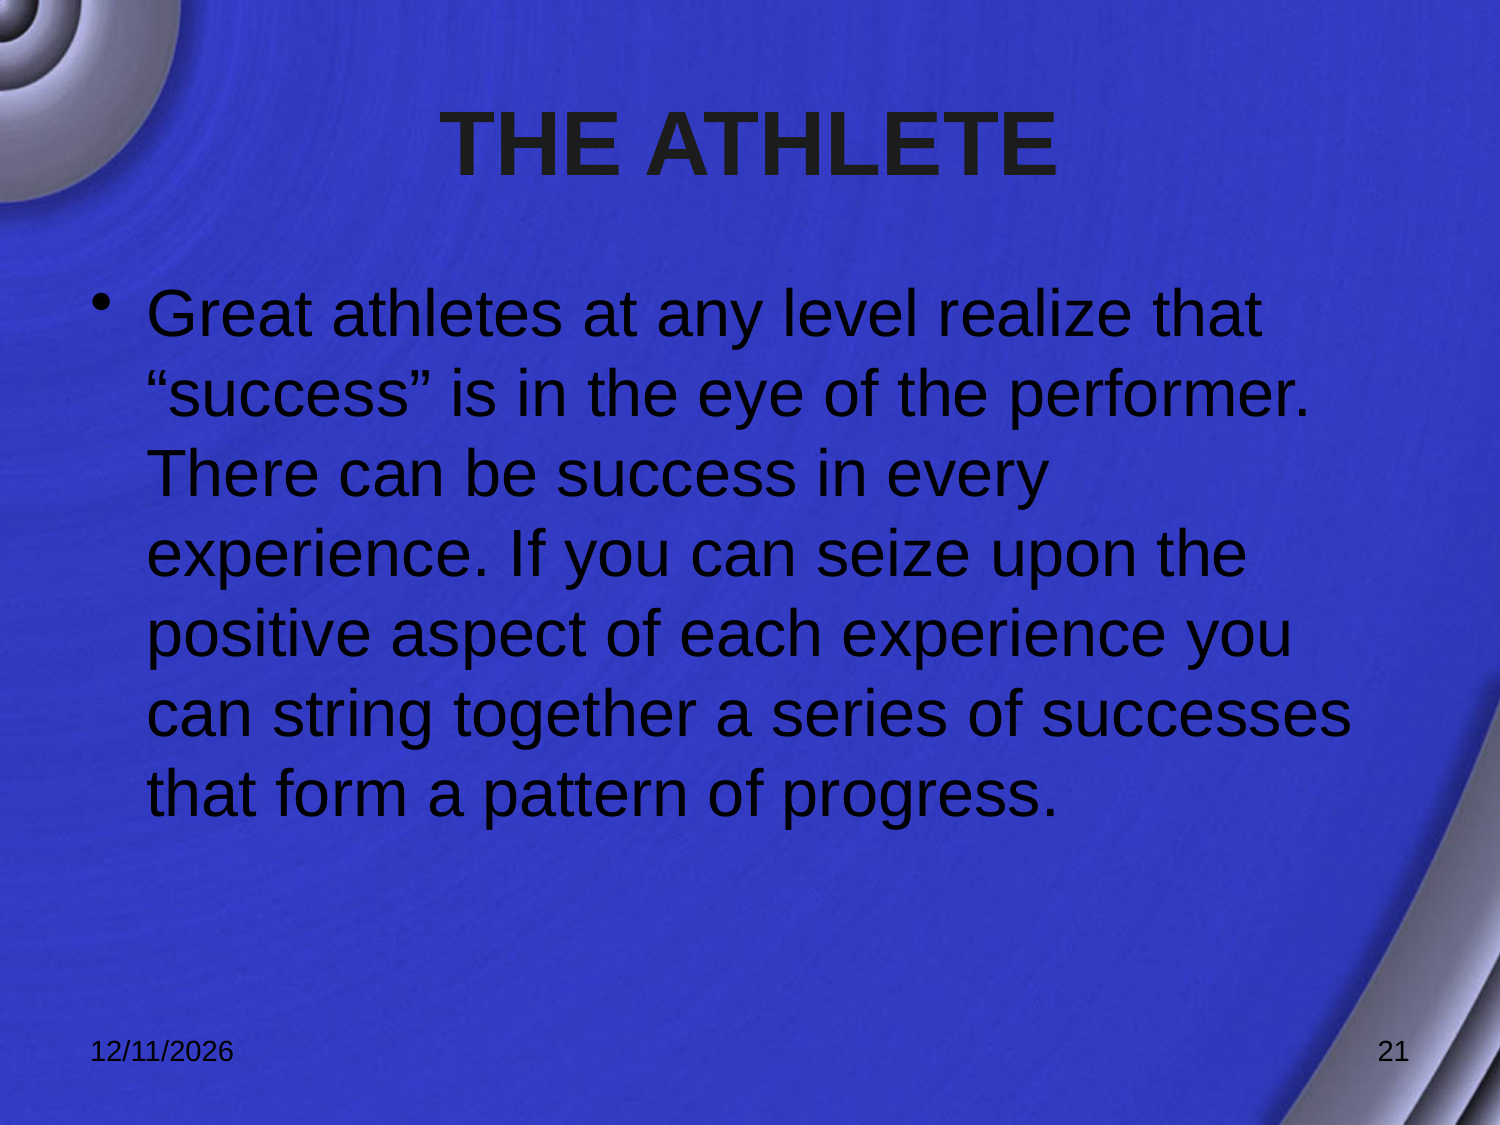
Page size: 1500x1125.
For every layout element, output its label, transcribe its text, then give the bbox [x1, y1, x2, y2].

list Great athletes at any level realize that “success” is in the eye of the performer. There can be success in every experience. If you can seize upon the positive aspect of each experience you can string together a series of successes that form a pattern of progress. [74, 262, 1426, 1006]
slide_number 21 [1074, 1024, 1426, 1103]
title THE ATHLETE [74, 44, 1426, 233]
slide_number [74, 1024, 426, 1103]
picture [0, 0, 1500, 1125]
